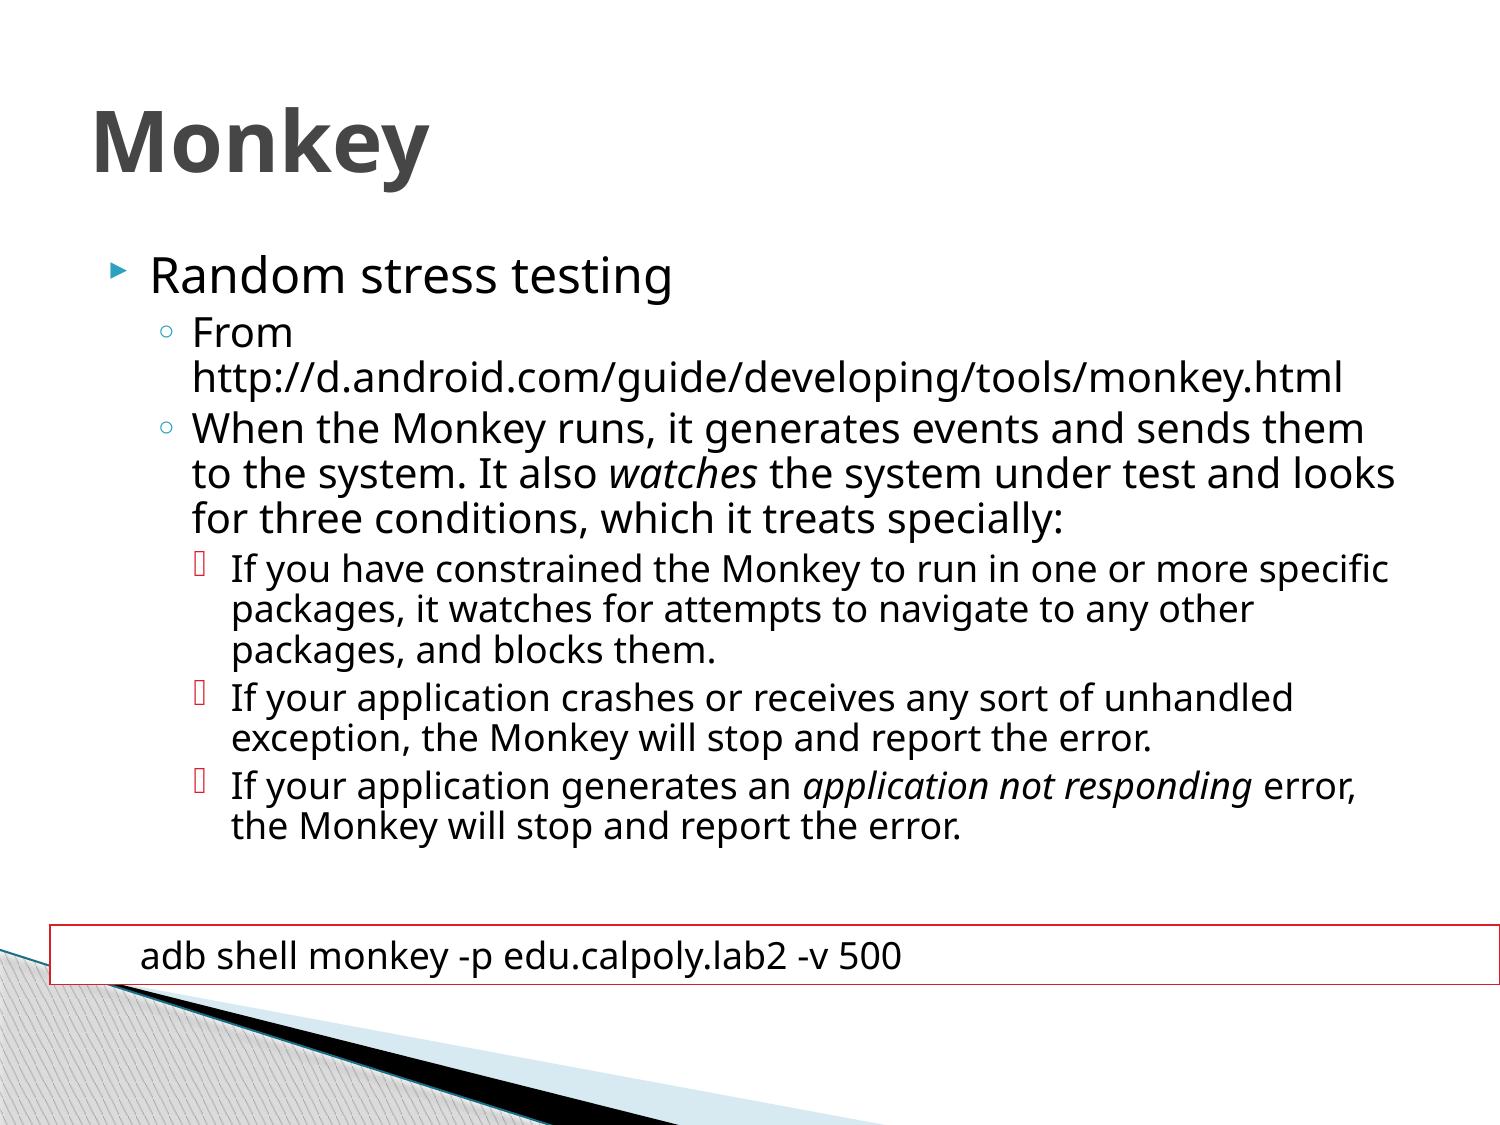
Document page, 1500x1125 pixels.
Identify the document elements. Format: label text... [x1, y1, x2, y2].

text_box adb shell monkey -p edu.calpoly.lab2 -v 500 [50, 924, 1500, 985]
list Random stress testing From http://d.android.com/guide/developing/tools/monkey.html When the Monkey runs, it generates events and sends them to the system. It also watches the system under test and looks for three conditions, which it treats specially: If you have constrained the Monkey to run in one or more specific packages, it watches for attempts to navigate to any other packages, and blocks them. If your application crashes or receives any sort of unhandled exception, the Monkey will stop and report the error. If your application generates an application not responding error, the Monkey will stop and report the error. [75, 243, 1425, 924]
title Monkey [75, 45, 1425, 233]
